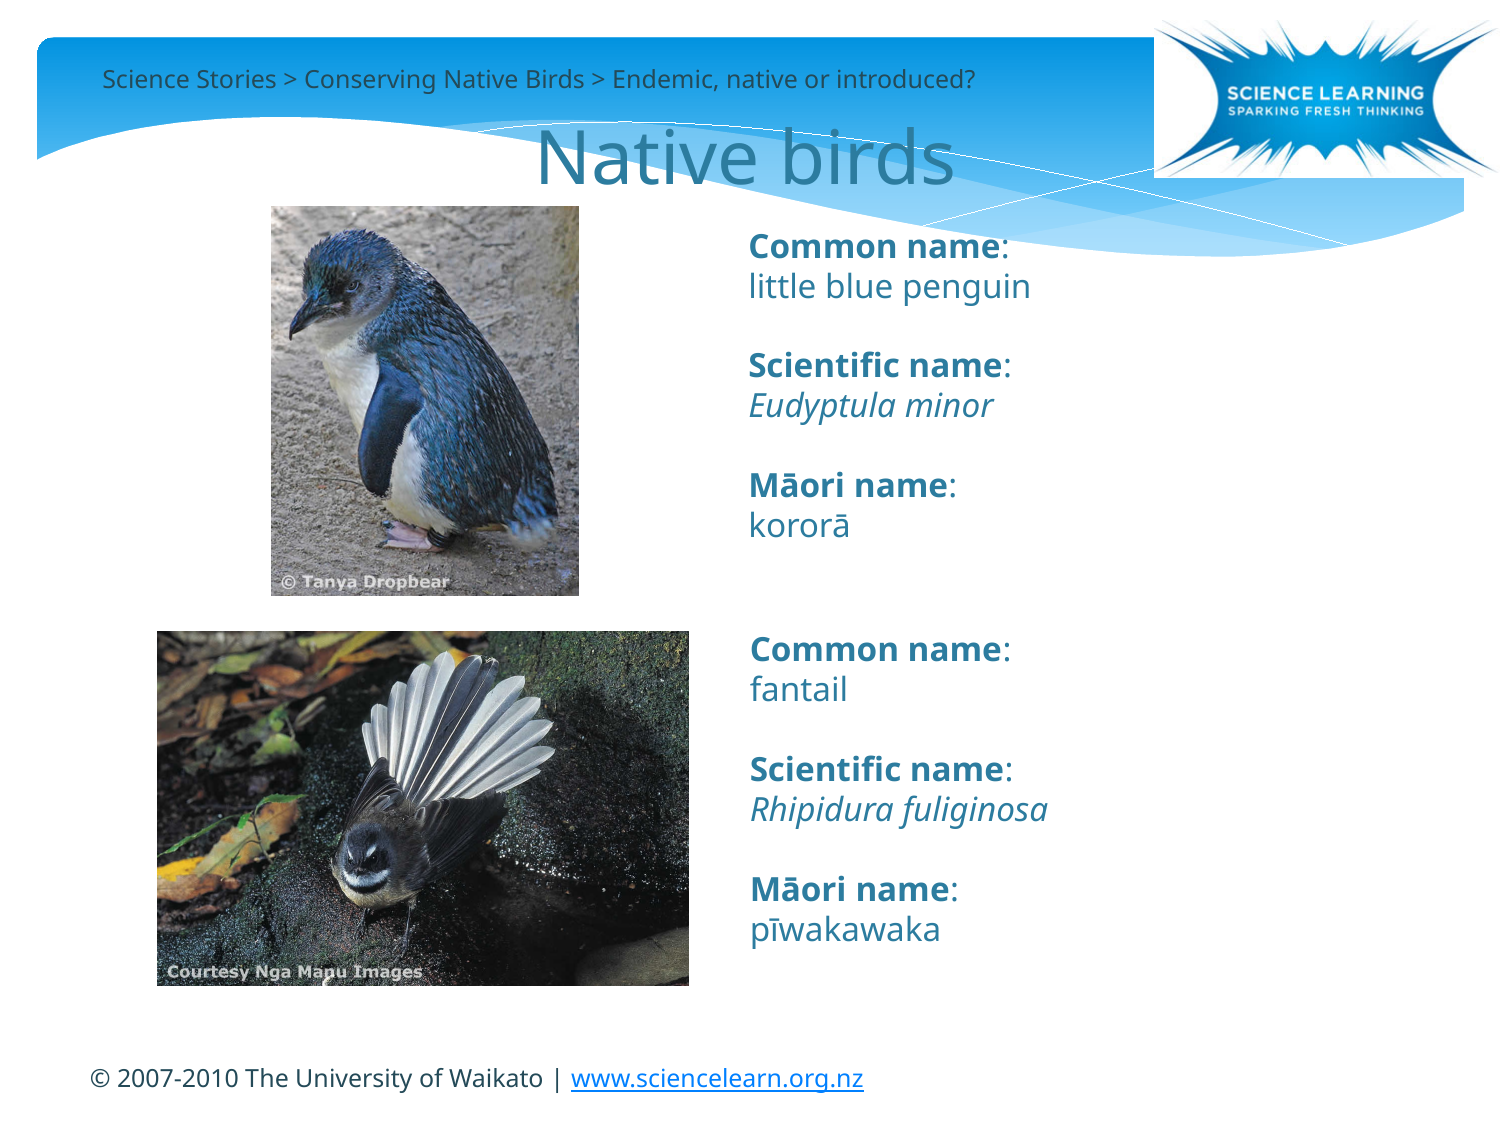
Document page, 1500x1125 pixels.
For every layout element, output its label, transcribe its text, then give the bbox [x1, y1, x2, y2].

picture [156, 630, 689, 986]
text_box Common name: little blue penguin Scientific name: Eudyptula minor Māori name: kororā [733, 217, 1462, 552]
text_box © 2007-2010 The University of Waikato | www.sciencelearn.org.nz [74, 1049, 1057, 1110]
picture [271, 206, 579, 597]
text_box Native birds [315, 188, 1175, 208]
text_box Common name: fantail Scientific name: Rhipidura fuliginosa Māori name: pīwakawaka [735, 620, 1462, 956]
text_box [87, 19, 1500, 178]
